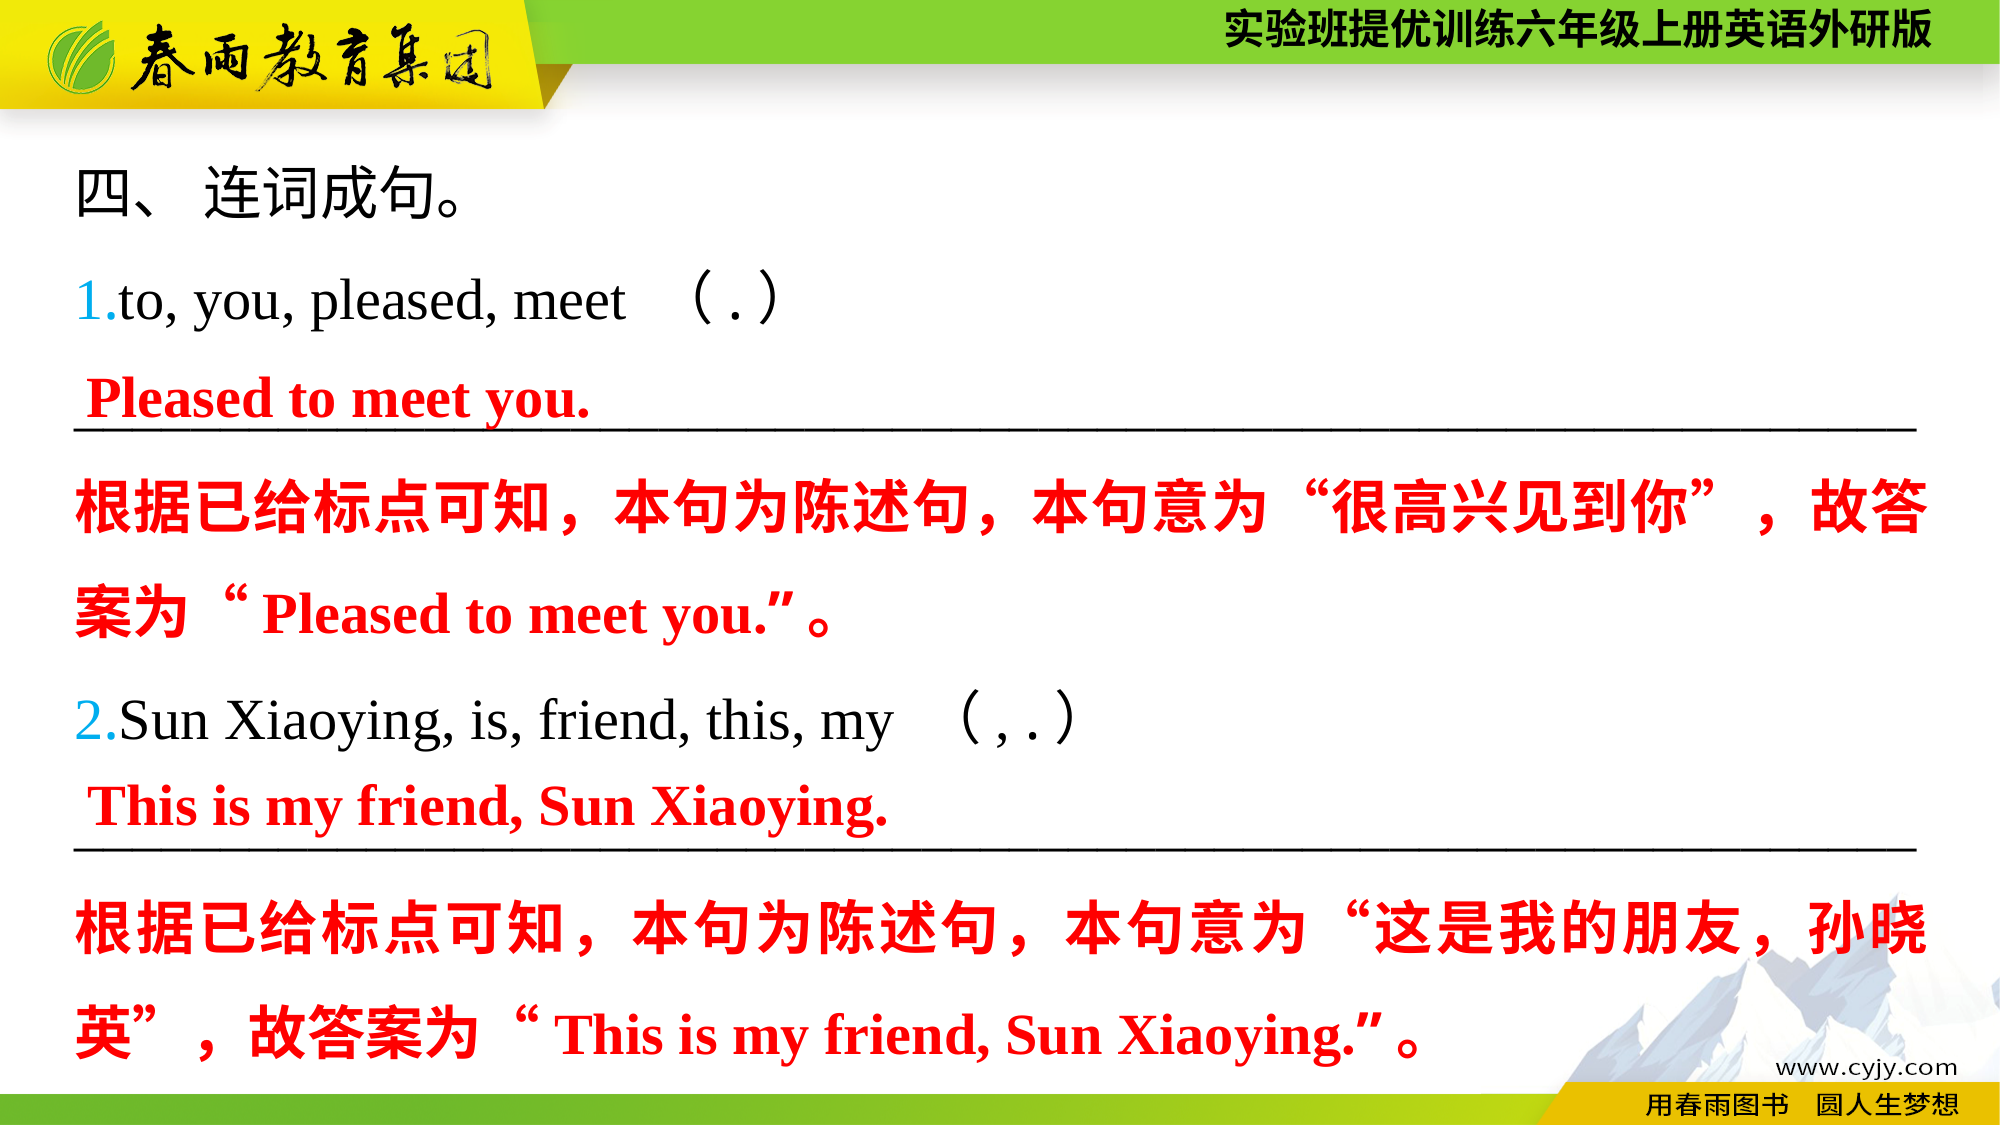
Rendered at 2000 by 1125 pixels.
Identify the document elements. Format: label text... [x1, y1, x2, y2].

list 四、 连词成句。 1.to, you, pleased, meet （.） _______________________________________________________________ 2.Sun Xiaoying, is, friend, this, my （, .） _______________________________________________________________ [59, 113, 1944, 427]
text_box Pleased to meet you. [71, 316, 607, 427]
text_box 根据已给标点可知，本句为陈述句，本句意为“很高兴见到你”，故答案为“Pleased to meet you.”。 [59, 427, 1944, 653]
list 四、 连词成句。 1.to, you, pleased, meet （.） _______________________________________________________________ 2.Sun Xiaoying, is, friend, this, my （, .） _______________________________________________________________ [59, 653, 1944, 848]
picture [0, 0, 2000, 1125]
text_box 根据已给标点可知，本句为陈述句，本句意为“这是我的朋友，孙晓英”，故答案为“This is my friend, Sun Xiaoying.”。 [59, 848, 1944, 1074]
text_box This is my friend, Sun Xiaoying. [72, 759, 905, 845]
